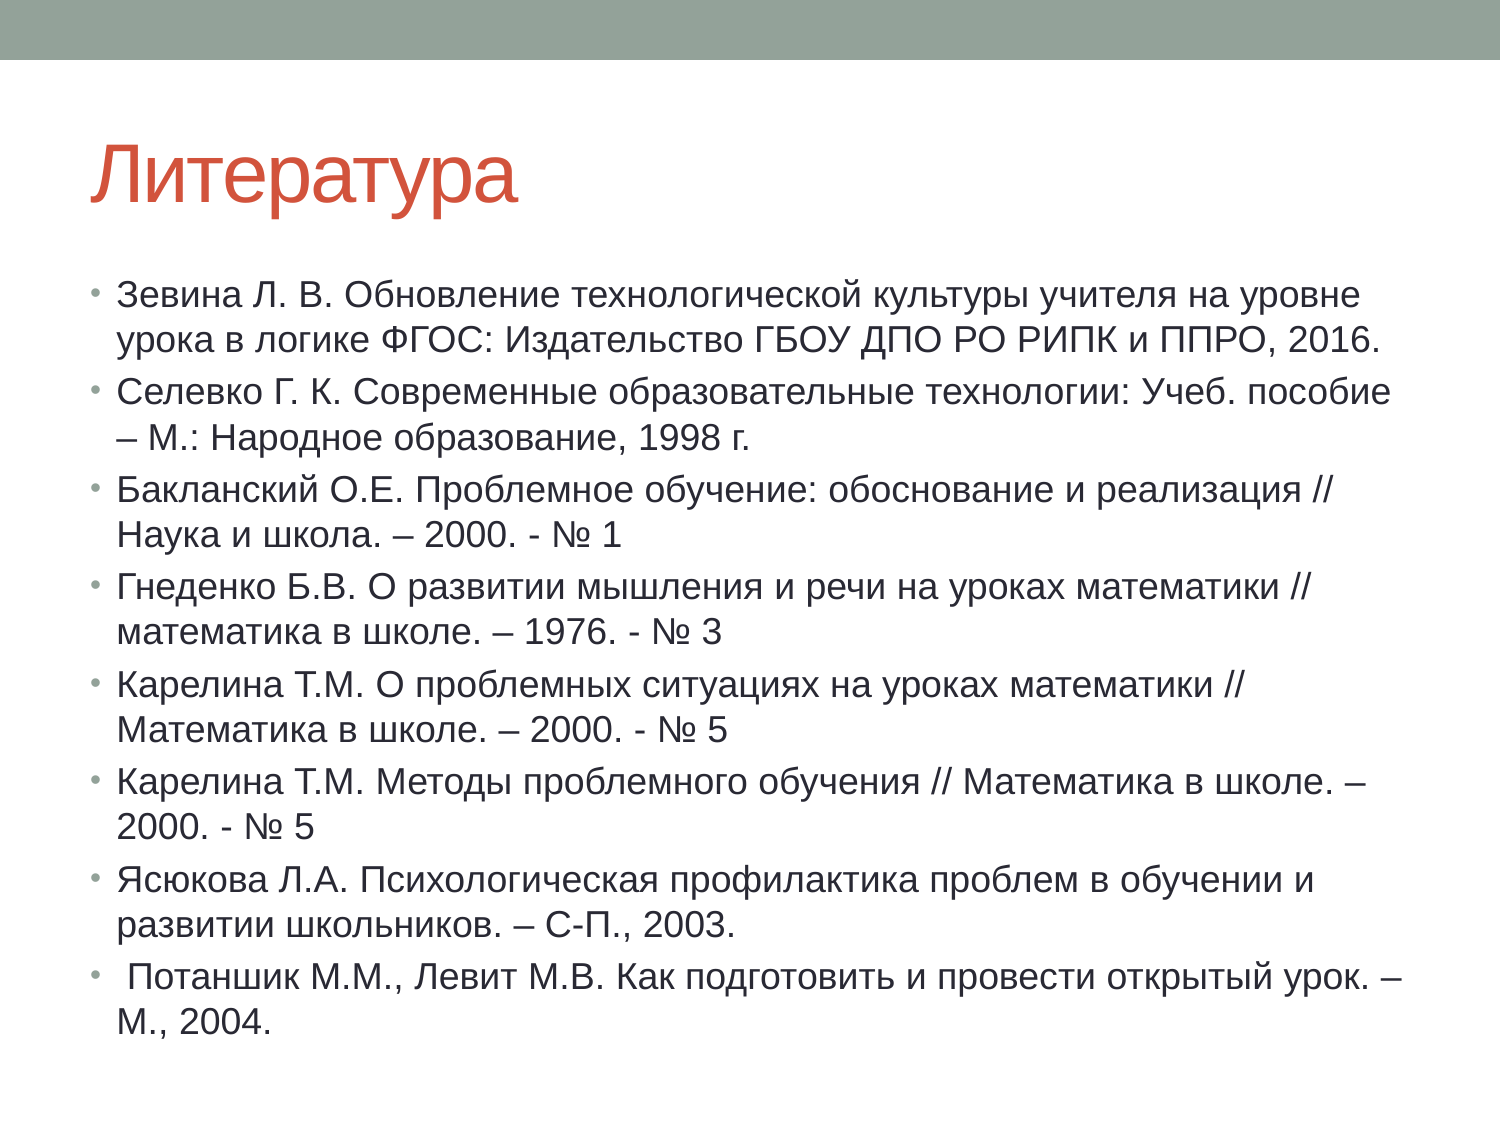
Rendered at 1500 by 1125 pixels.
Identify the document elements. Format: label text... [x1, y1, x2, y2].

title Литература [75, 87, 1425, 250]
list Зевина Л. В. Обновление технологической культуры учителя на уровне урока в логике ФГОС: Издательство ГБОУ ДПО РО РИПК и ППРО, 2016. Селевко Г. К. Современные образовательные технологии: Учеб. пособие – М.: Народное образование, 1998 г. Бакланский О.Е. Проблемное обучение: обоснование и реализация // Наука и школа. – 2000. - № 1 Гнеденко Б.В. О развитии мышления и речи на уроках математики // математика в школе. – 1976. - № 3 Карелина Т.М. О проблемных ситуациях на уроках математики // Математика в школе. – 2000. - № 5 Карелина Т.М. Методы проблемного обучения // Математика в школе. – 2000. - № 5 Ясюкова Л.А. Психологическая профилактика проблем в обучении и развитии школьников. – С-П., 2003. Потаншик М.М., Левит М.В. Как подготовить и провести открытый урок. – М., 2004. [75, 262, 1425, 1063]
